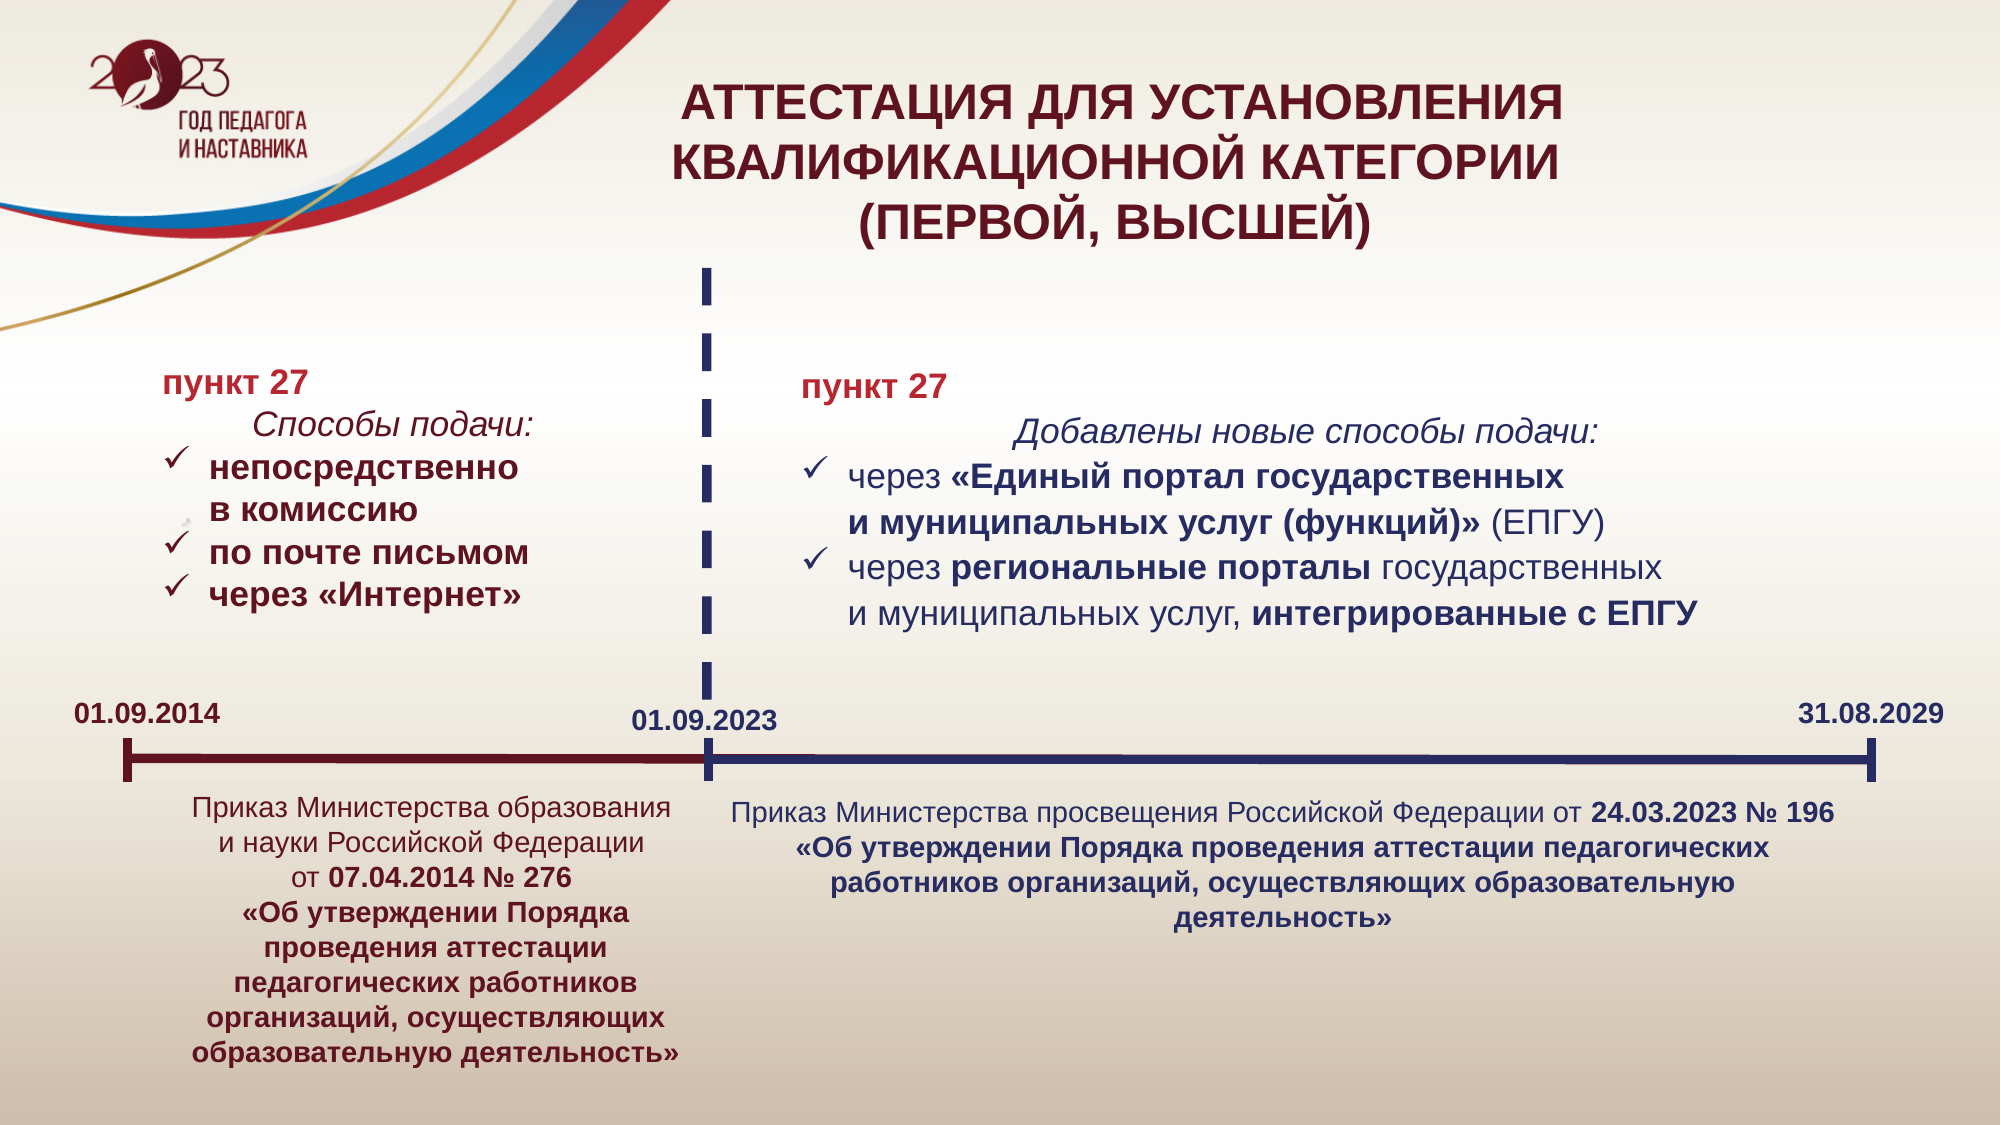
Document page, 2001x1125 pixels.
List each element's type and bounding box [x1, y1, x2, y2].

text_box [58, 687, 1960, 782]
picture [0, 0, 2000, 1125]
